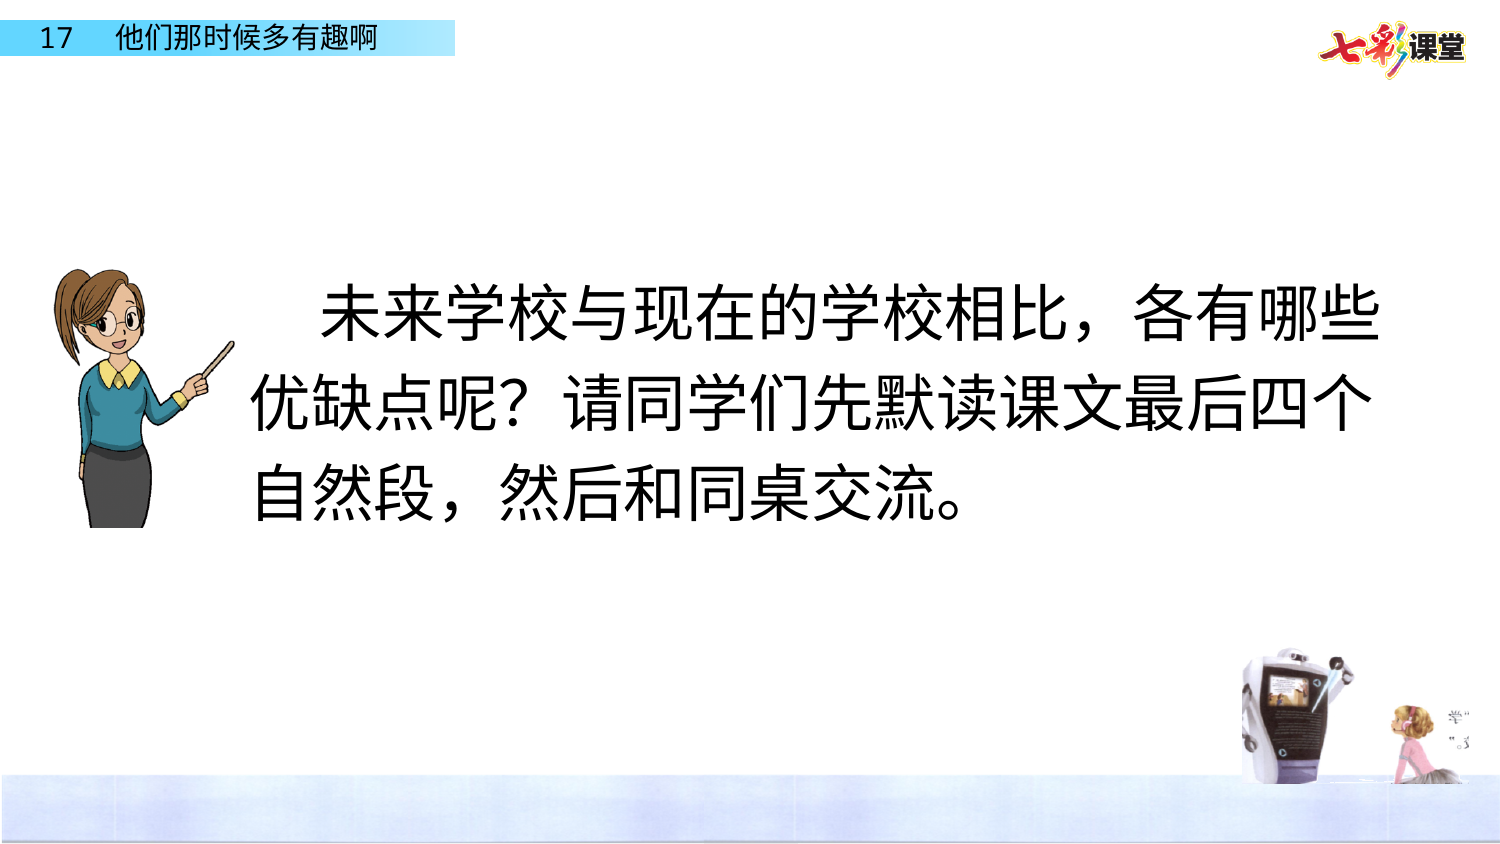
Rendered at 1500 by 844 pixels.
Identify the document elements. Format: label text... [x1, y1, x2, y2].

text_box 未来学校与现在的学校相比，各有哪些优缺点呢？请同学们先默读课文最后四个自然段，然后和同桌交流。 [234, 252, 1451, 537]
picture [52, 268, 235, 529]
picture [0, 639, 1500, 844]
picture [1316, 20, 1468, 80]
